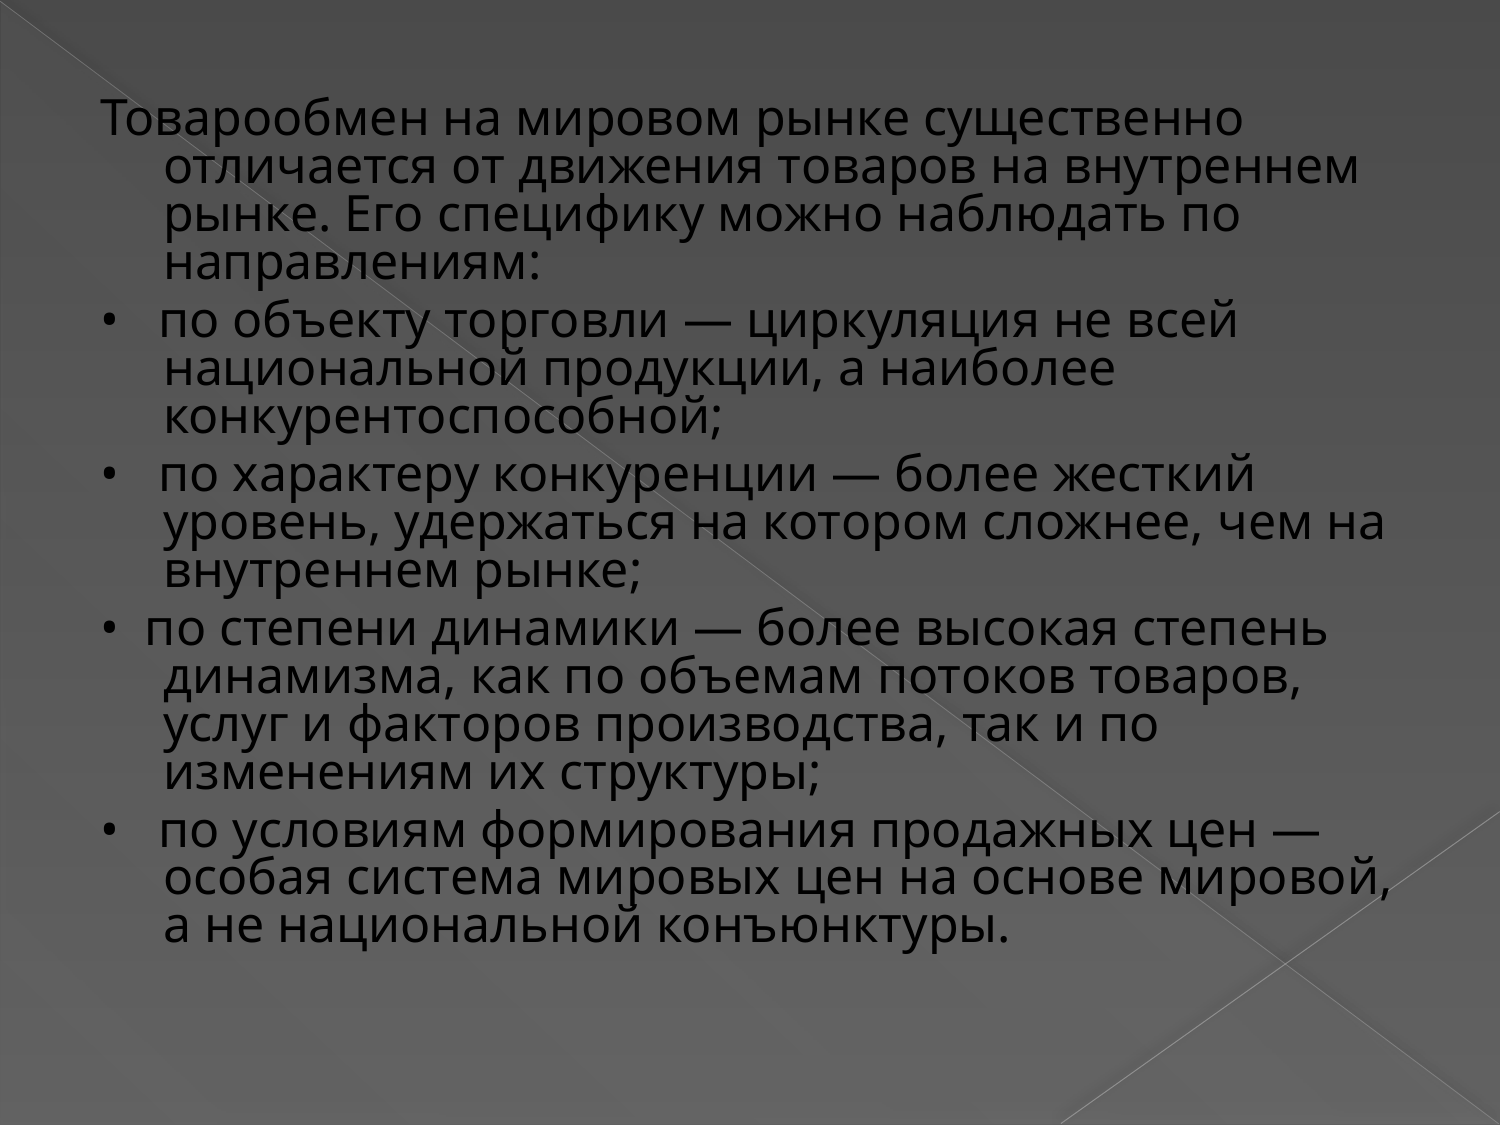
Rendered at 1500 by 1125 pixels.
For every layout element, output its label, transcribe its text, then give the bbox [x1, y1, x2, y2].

list Товарообмен на мировом рынке существенно отличается от движения товаров на внутреннем рынке. Его специфику можно наблюдать по направлениям: • по объекту торговли — циркуляция не всей национальной продукции, а наиболее конкурентоспособной; • по характеру конкуренции — более жесткий уровень, удержаться на котором сложнее, чем на внутреннем рынке; • по степени динамики — более высокая степень динамизма, как по объемам потоков товаров, услуг и факторов производства, так и по изменениям их структуры; • по условиям формирования продажных цен — особая система мировых цен на основе мировой, а не национальной конъюнктуры. [75, 90, 1425, 1005]
